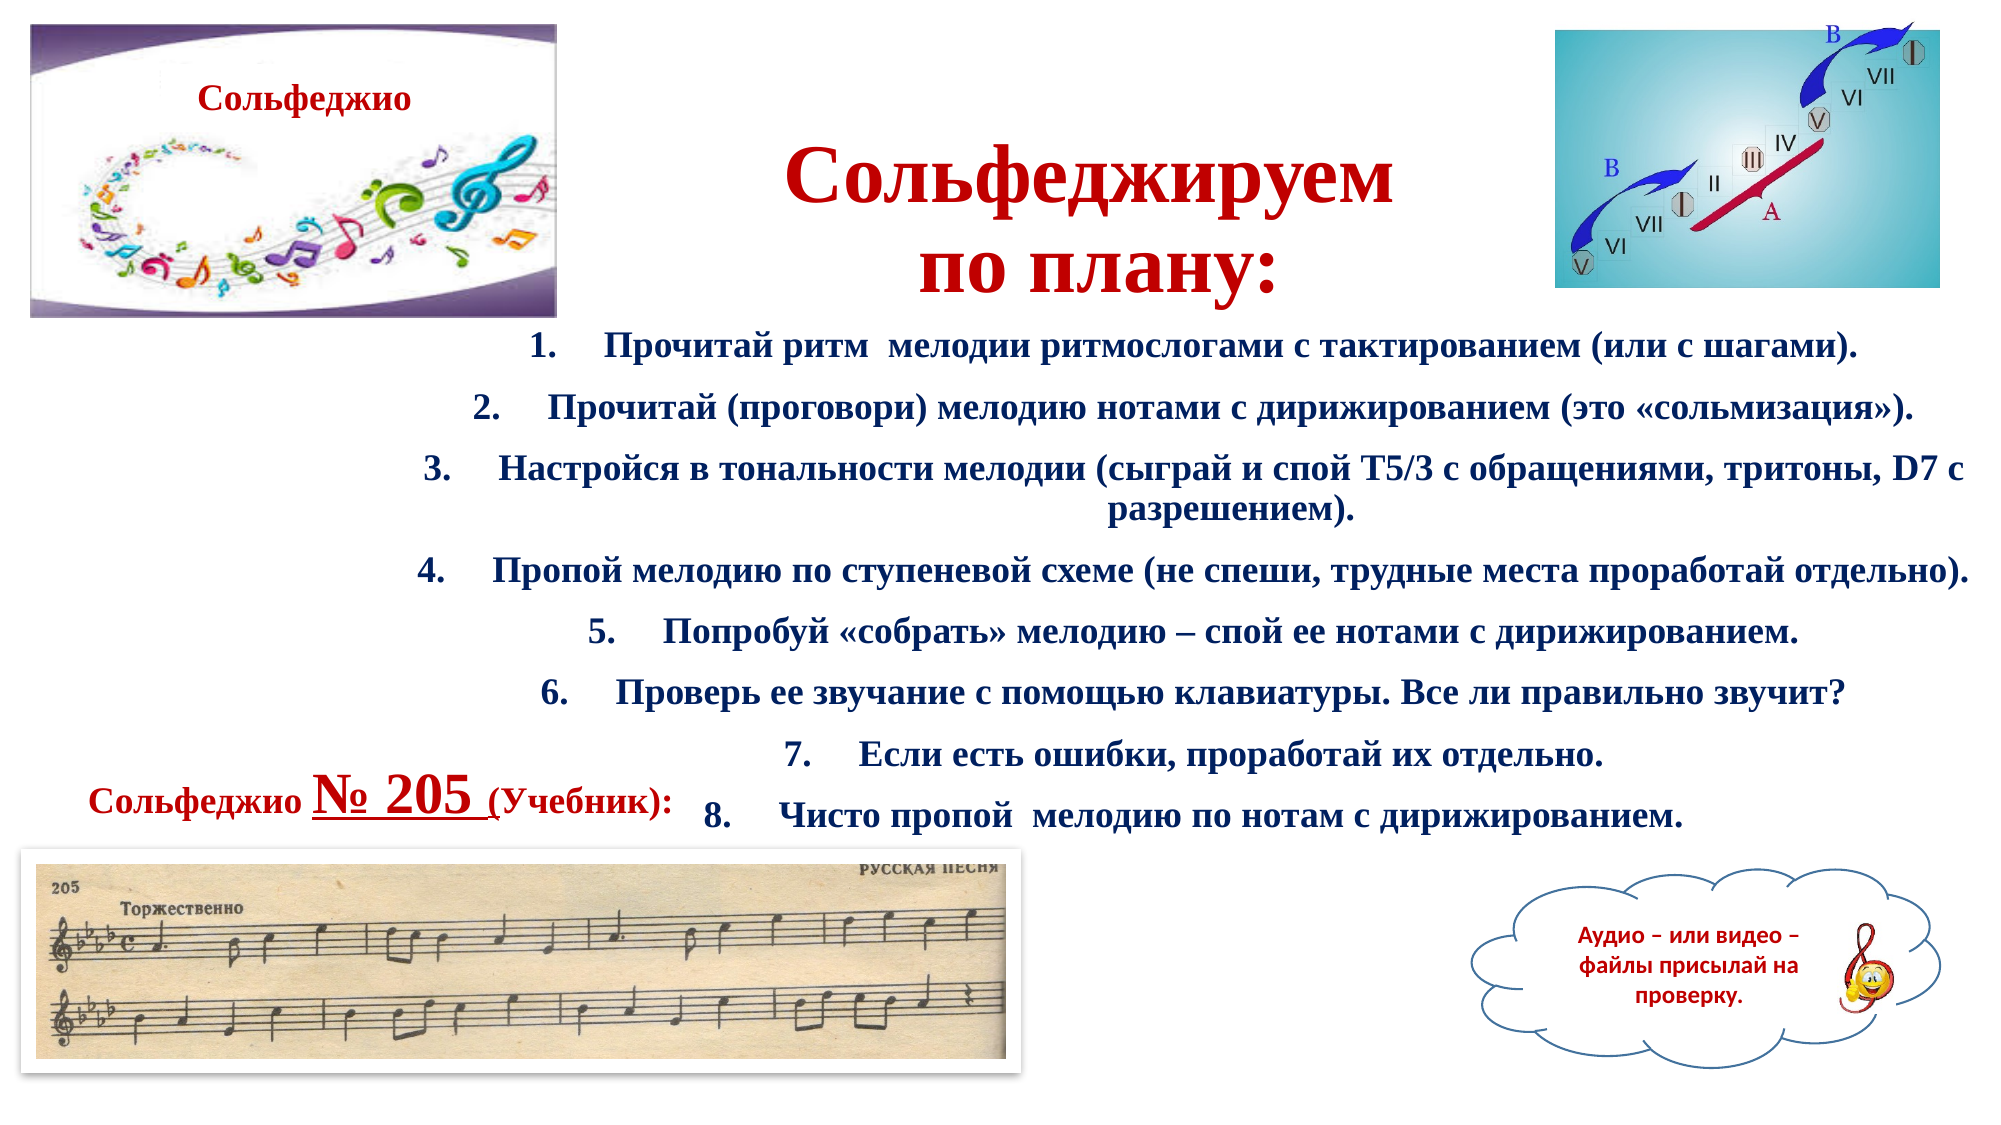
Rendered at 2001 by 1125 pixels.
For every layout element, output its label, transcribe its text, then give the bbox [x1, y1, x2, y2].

title Сольфеджируем по плану: [350, 0, 1851, 317]
picture [1555, 0, 1940, 288]
picture [35, 863, 1006, 1059]
picture [30, 24, 557, 318]
text_box Сольфеджио № 205 (Учебник): [73, 747, 689, 833]
text_box Аудио – или видео – файлы присылай на проверку. [1470, 868, 1942, 1070]
subtitle Прочитай ритм мелодии ритмослогами с тактированием (или с шагами). Прочитай (проговори) мелодию нотами с дирижированием (это «сольмизация»). Настройся в тональности мелодии (сыграй и спой Т5/3 с обращениями, тритоны, D7 с разрешением). Пропой мелодию по ступеневой схеме (не спеши, трудные места проработай отдельно). Попробуй «собрать» мелодию – спой ее нотами с дирижированием. Проверь ее звучание с помощью клавиатуры. Все ли правильно звучит? Если есть ошибки, проработай их отдельно. Чисто пропой мелодию по нотам с дирижированием. [387, 317, 2000, 962]
picture [1836, 922, 1896, 1014]
